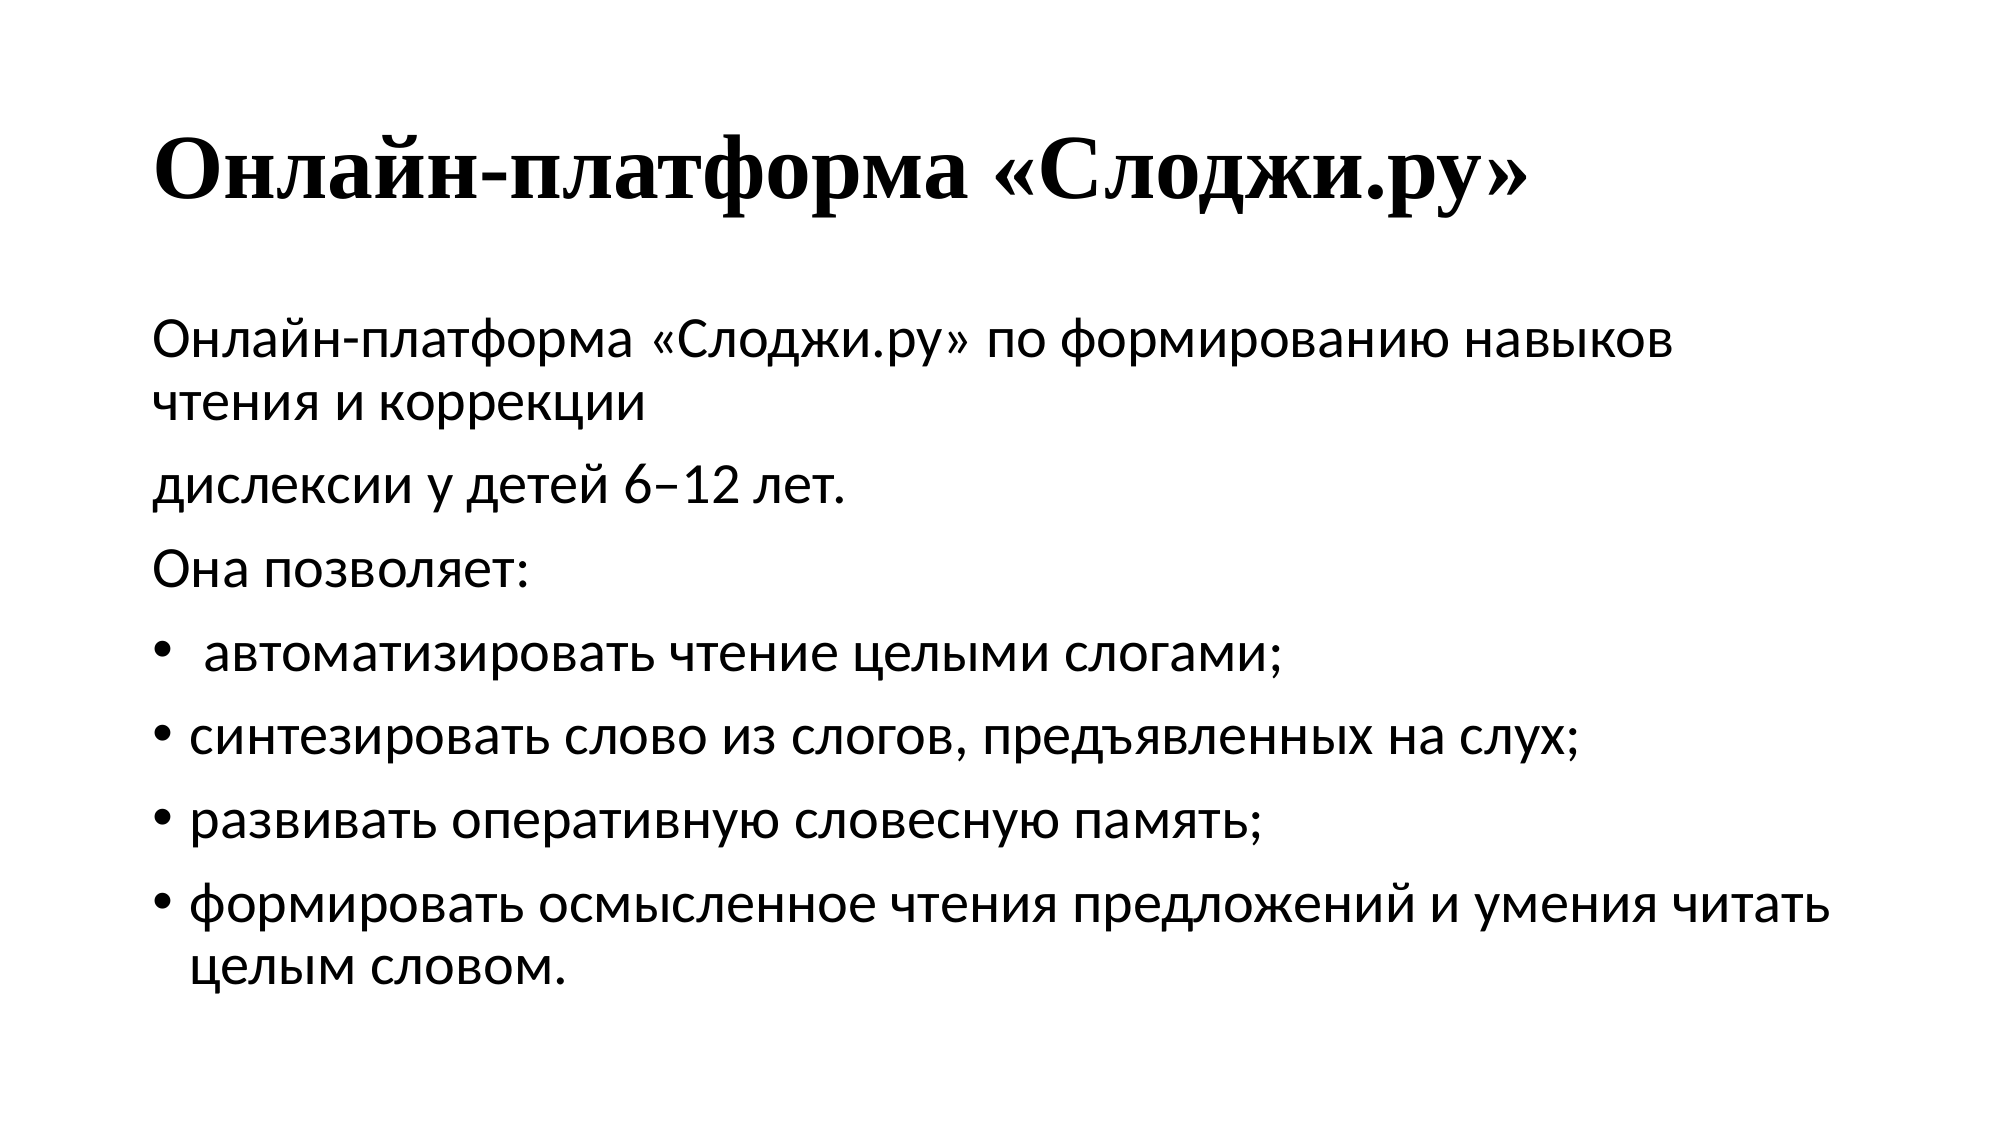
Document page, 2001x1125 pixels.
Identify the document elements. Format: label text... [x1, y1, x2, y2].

title Онлайн-платформа «Слоджи.ру» [137, 59, 1863, 278]
list Онлайн-платформа «Слоджи.ру» по формированию навыков чтения и коррекции дислексии у детей 6–12 лет. Она позволяет: автоматизировать чтение целыми слогами; синтезировать слово из слогов, предъявленных на слух; развивать оперативную словесную память; формировать осмысленное чтения предложений и умения читать целым словом. [137, 299, 1863, 1014]
